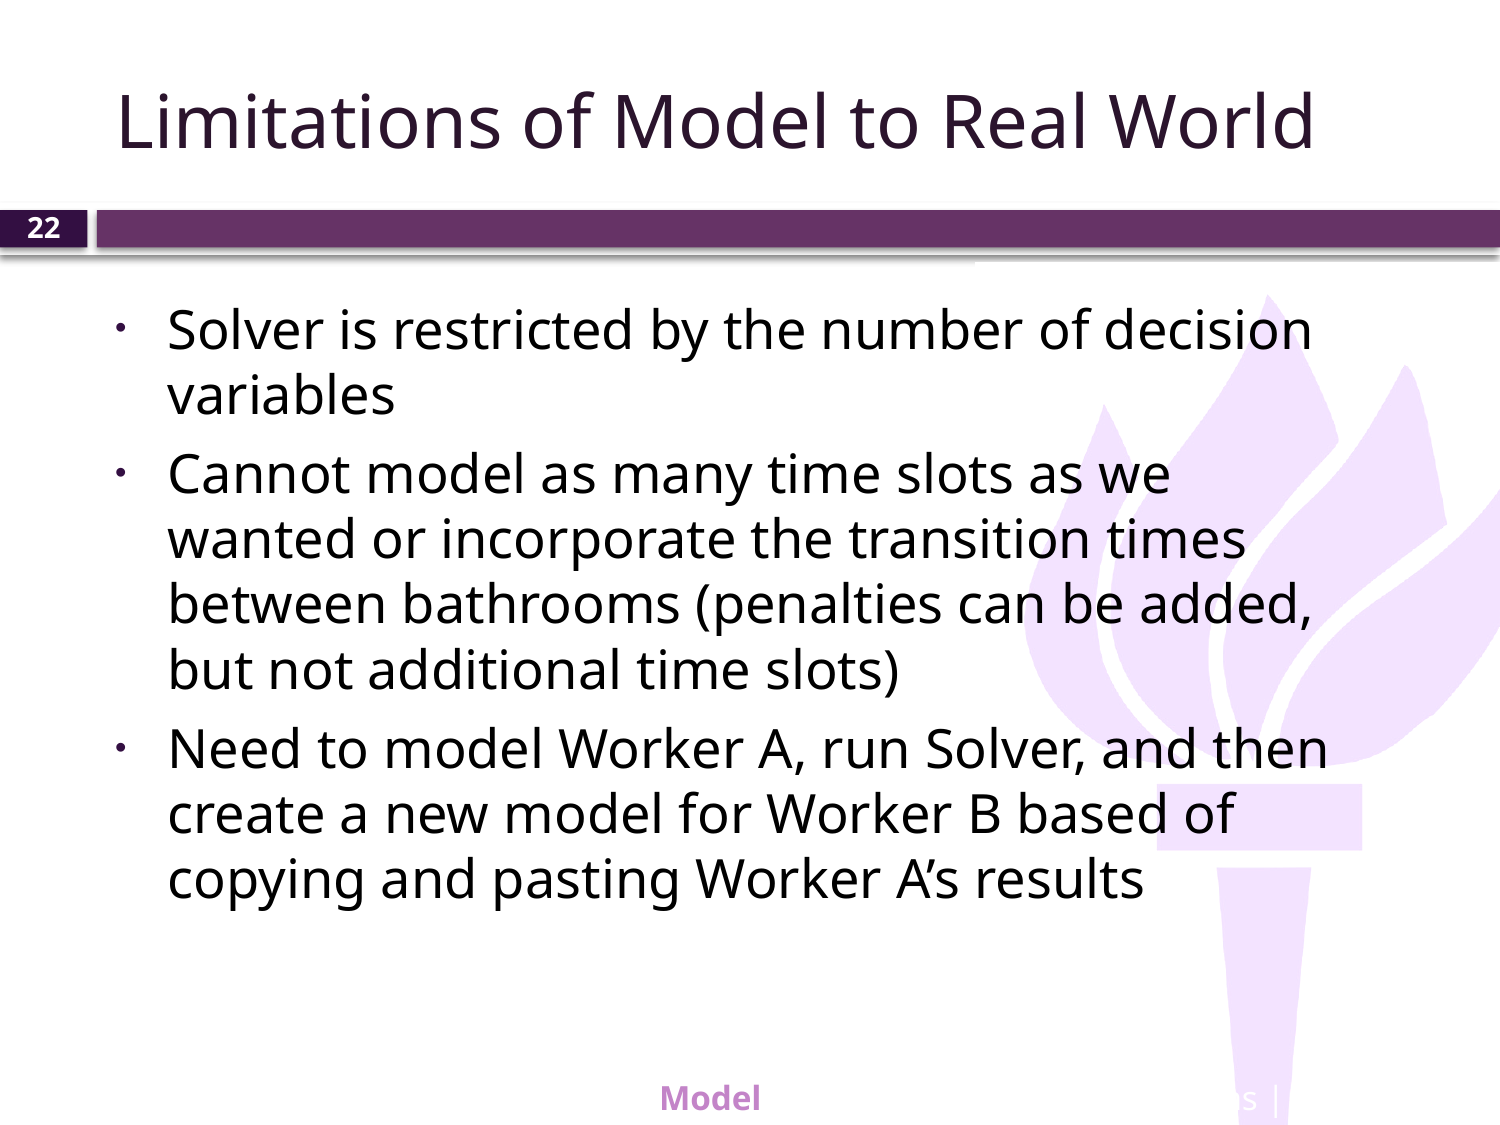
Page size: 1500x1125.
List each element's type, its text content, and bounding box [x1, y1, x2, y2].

text_box Background | Objective | Assumptions | Model | Findings | Recommendations | Benefits [0, 1069, 968, 1125]
title Limitations of Model to Real World [100, 37, 1438, 200]
list Solver is restricted by the number of decision variables Cannot model as many time slots as we wanted or incorporate the transition times between bathrooms (penalties can be added, but not additional time slots) Need to model Worker A, run Solver, and then create a new model for Worker B based of copying and pasting Worker A’s results [100, 287, 968, 1069]
slide_number 22 [0, 208, 88, 249]
picture [974, 262, 1500, 1125]
